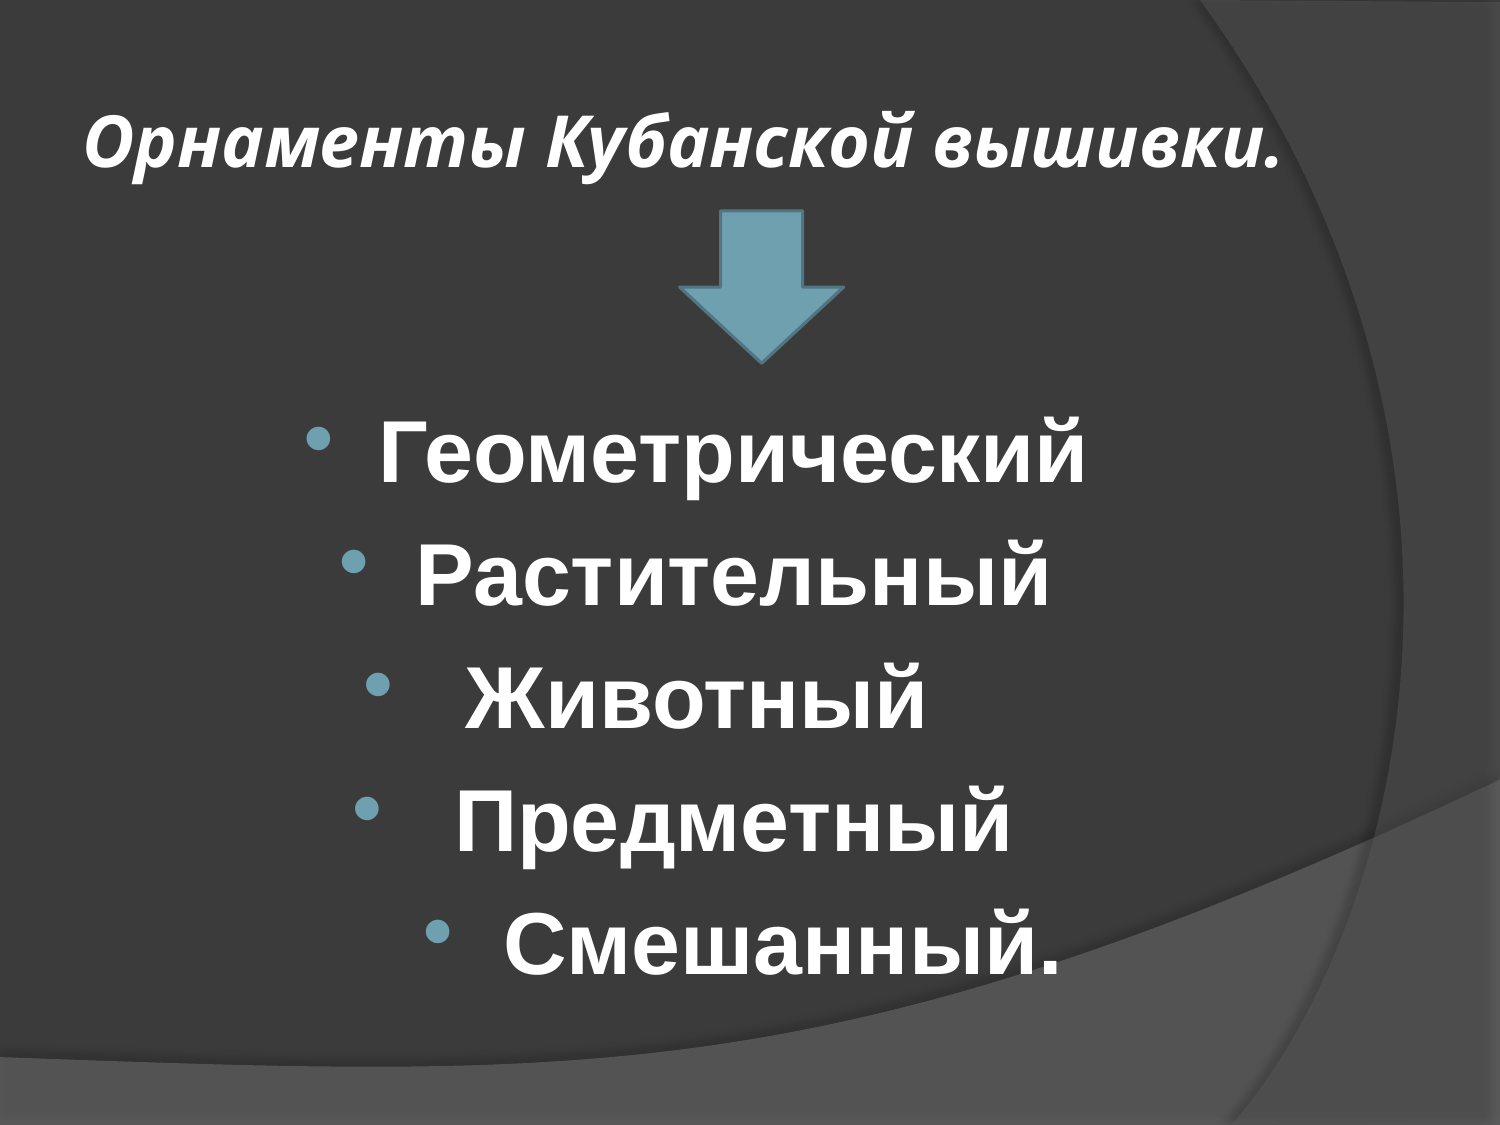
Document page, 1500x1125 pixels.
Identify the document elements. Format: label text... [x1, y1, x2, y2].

title Орнаменты Кубанской вышивки. [75, 45, 1300, 233]
list Геометрический Растительный Животный Предметный Смешанный. [75, 386, 1425, 1005]
text_box [678, 209, 846, 365]
